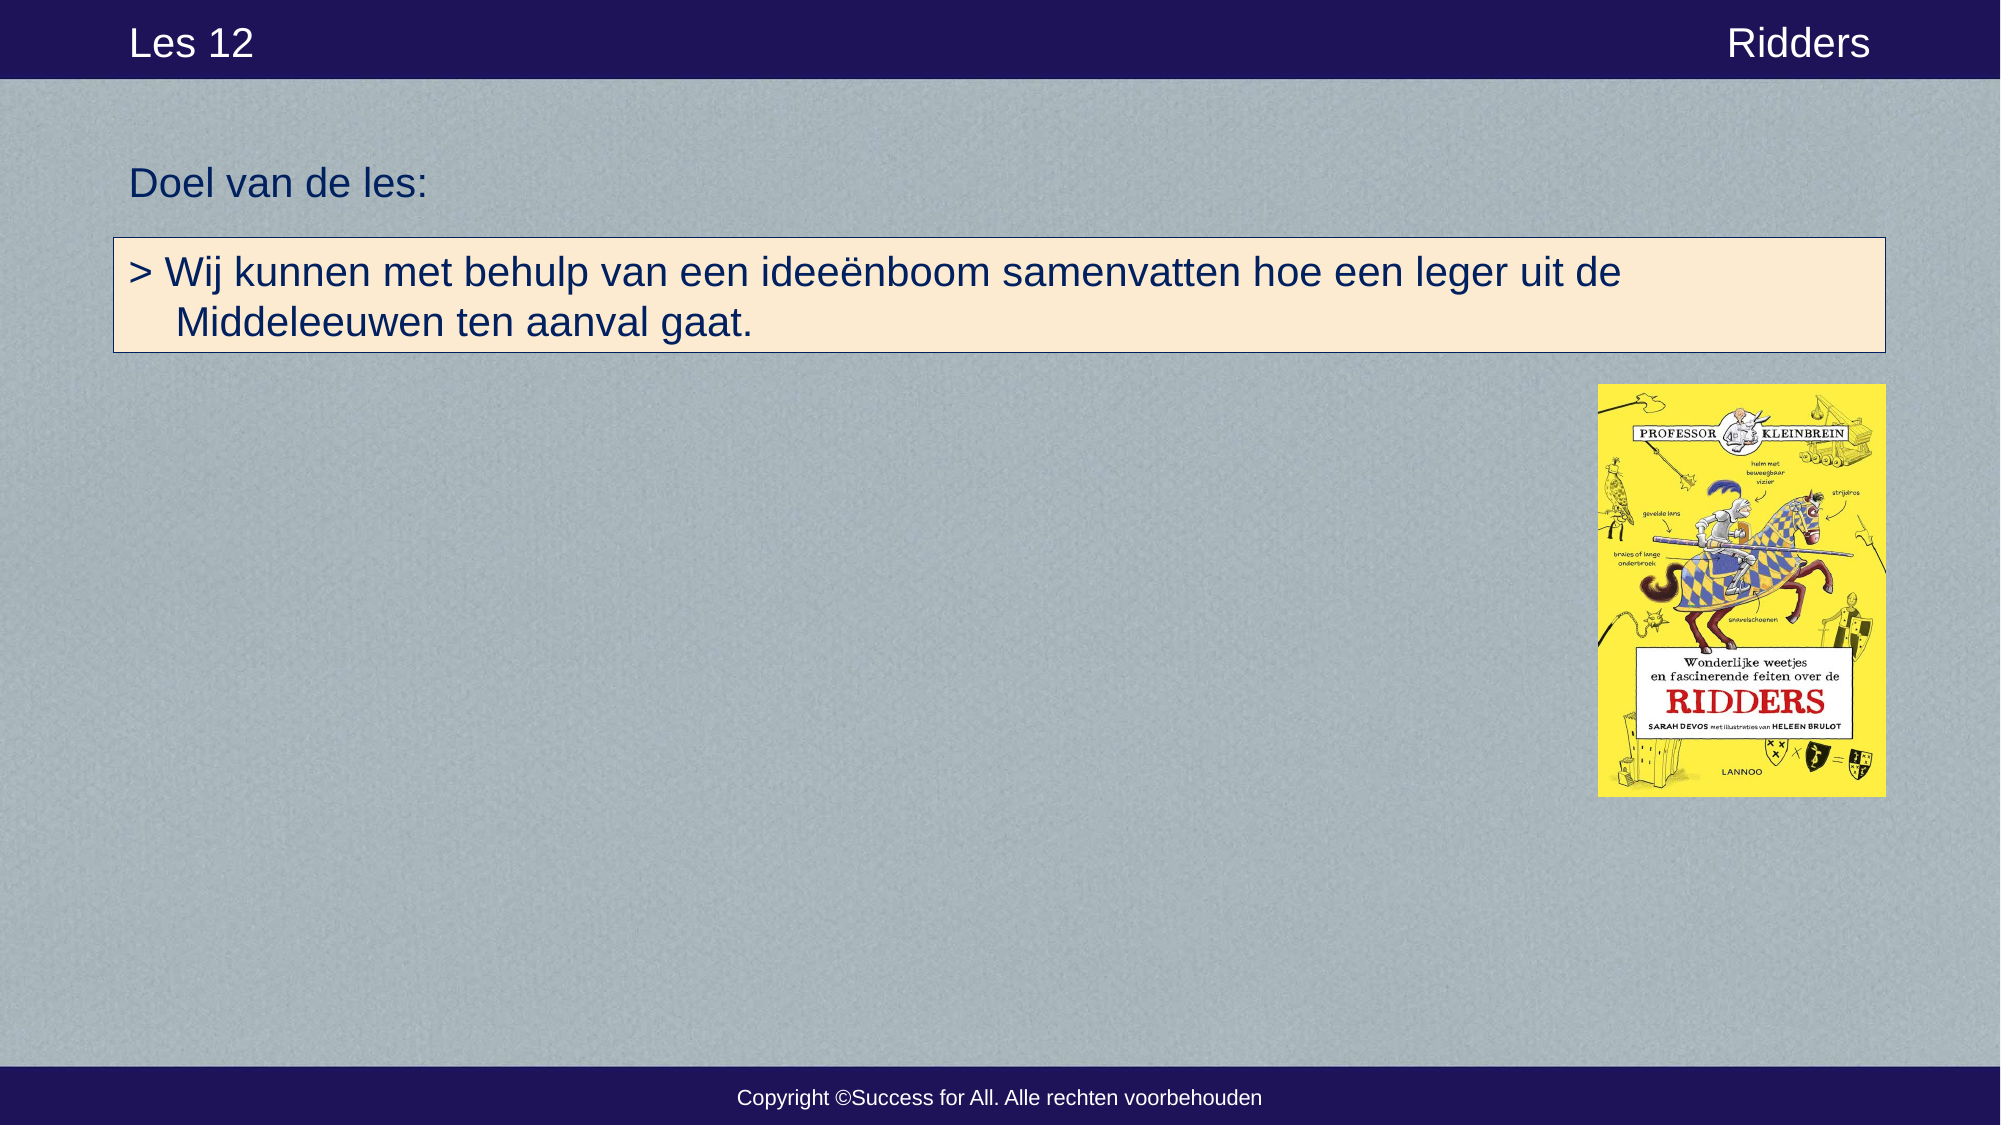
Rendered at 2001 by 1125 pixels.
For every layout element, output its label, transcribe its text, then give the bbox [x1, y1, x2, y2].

picture [0, 0, 2001, 1125]
text_box Doel van de les: [113, 148, 1635, 214]
text_box Copyright ©Success for All. Alle rechten voorbehouden [0, 1076, 2000, 1125]
text_box > Wij kunnen met behulp van een ideeënboom samenvatten hoe een leger uit de Middeleeuwen ten aanval gaat. [113, 237, 1886, 353]
text_box Ridders [999, 8, 1886, 73]
text_box Les 12 [114, 8, 354, 73]
